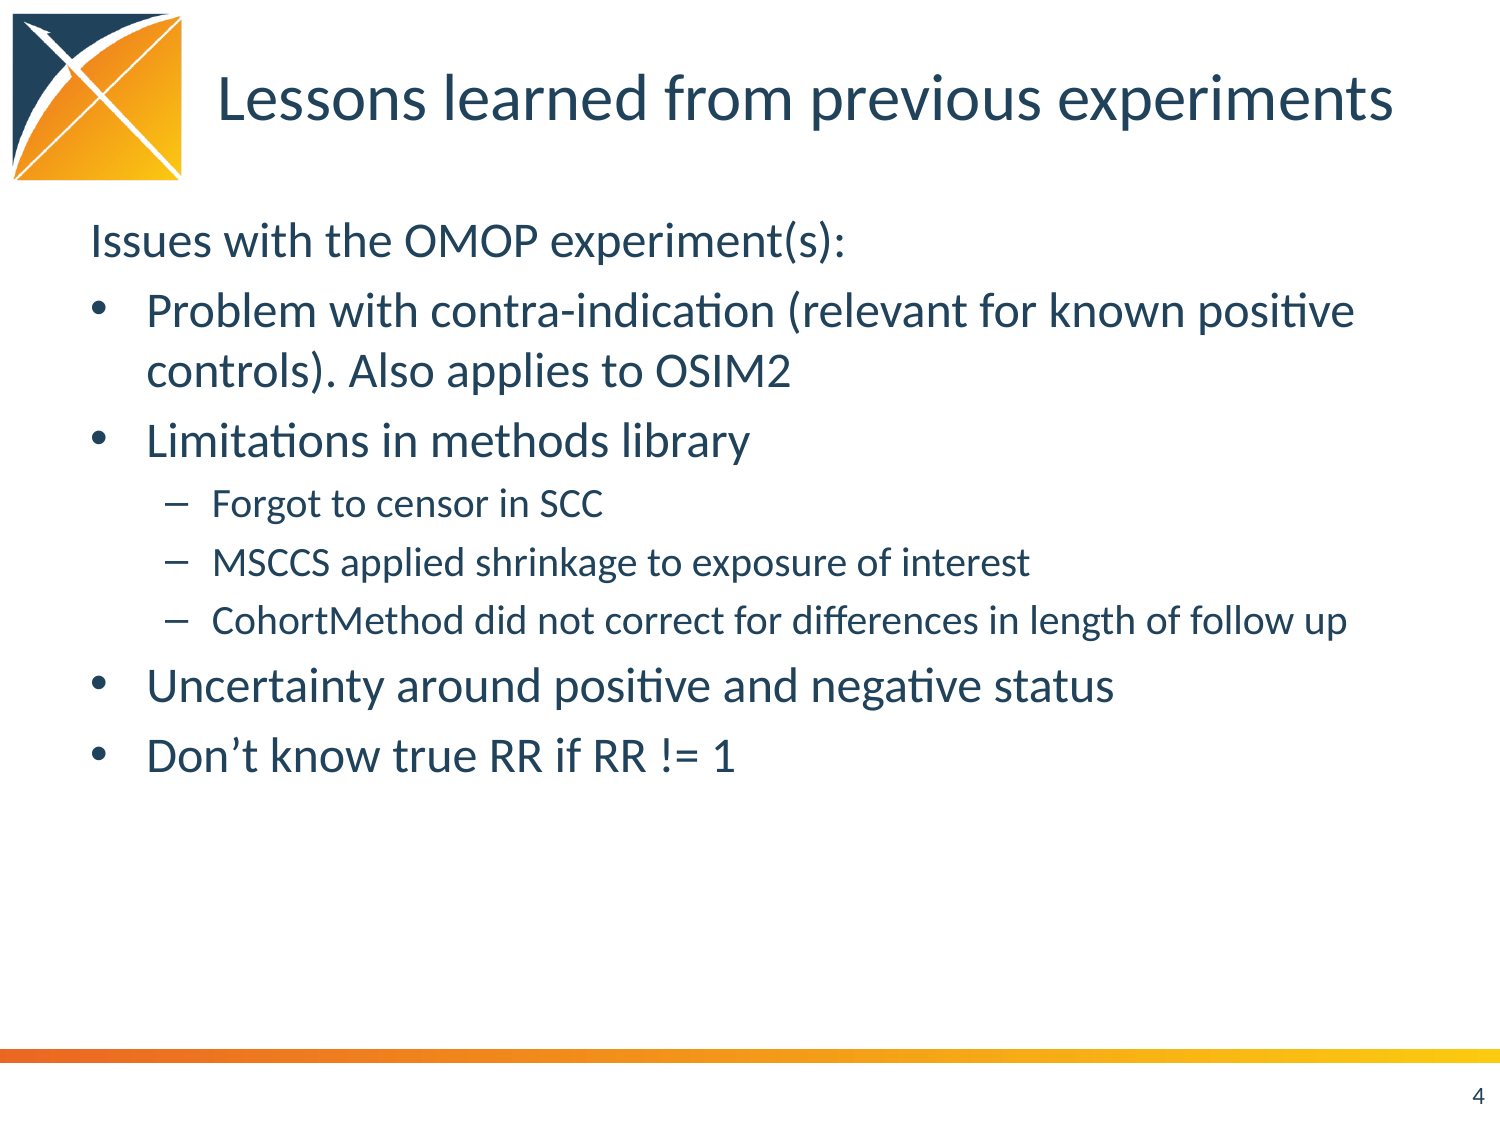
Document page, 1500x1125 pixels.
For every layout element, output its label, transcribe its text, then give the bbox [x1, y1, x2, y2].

slide_number 4 [1149, 1065, 1500, 1125]
list Issues with the OMOP experiment(s): Problem with contra-indication (relevant for known positive controls). Also applies to OSIM2 Limitations in methods library Forgot to censor in SCC MSCCS applied shrinkage to exposure of interest CohortMethod did not correct for differences in length of follow up Uncertainty around positive and negative status Don’t know true RR if RR != 1 [75, 200, 1425, 1005]
title Lessons learned from previous experiments [187, 24, 1425, 163]
picture [0, 0, 206, 200]
